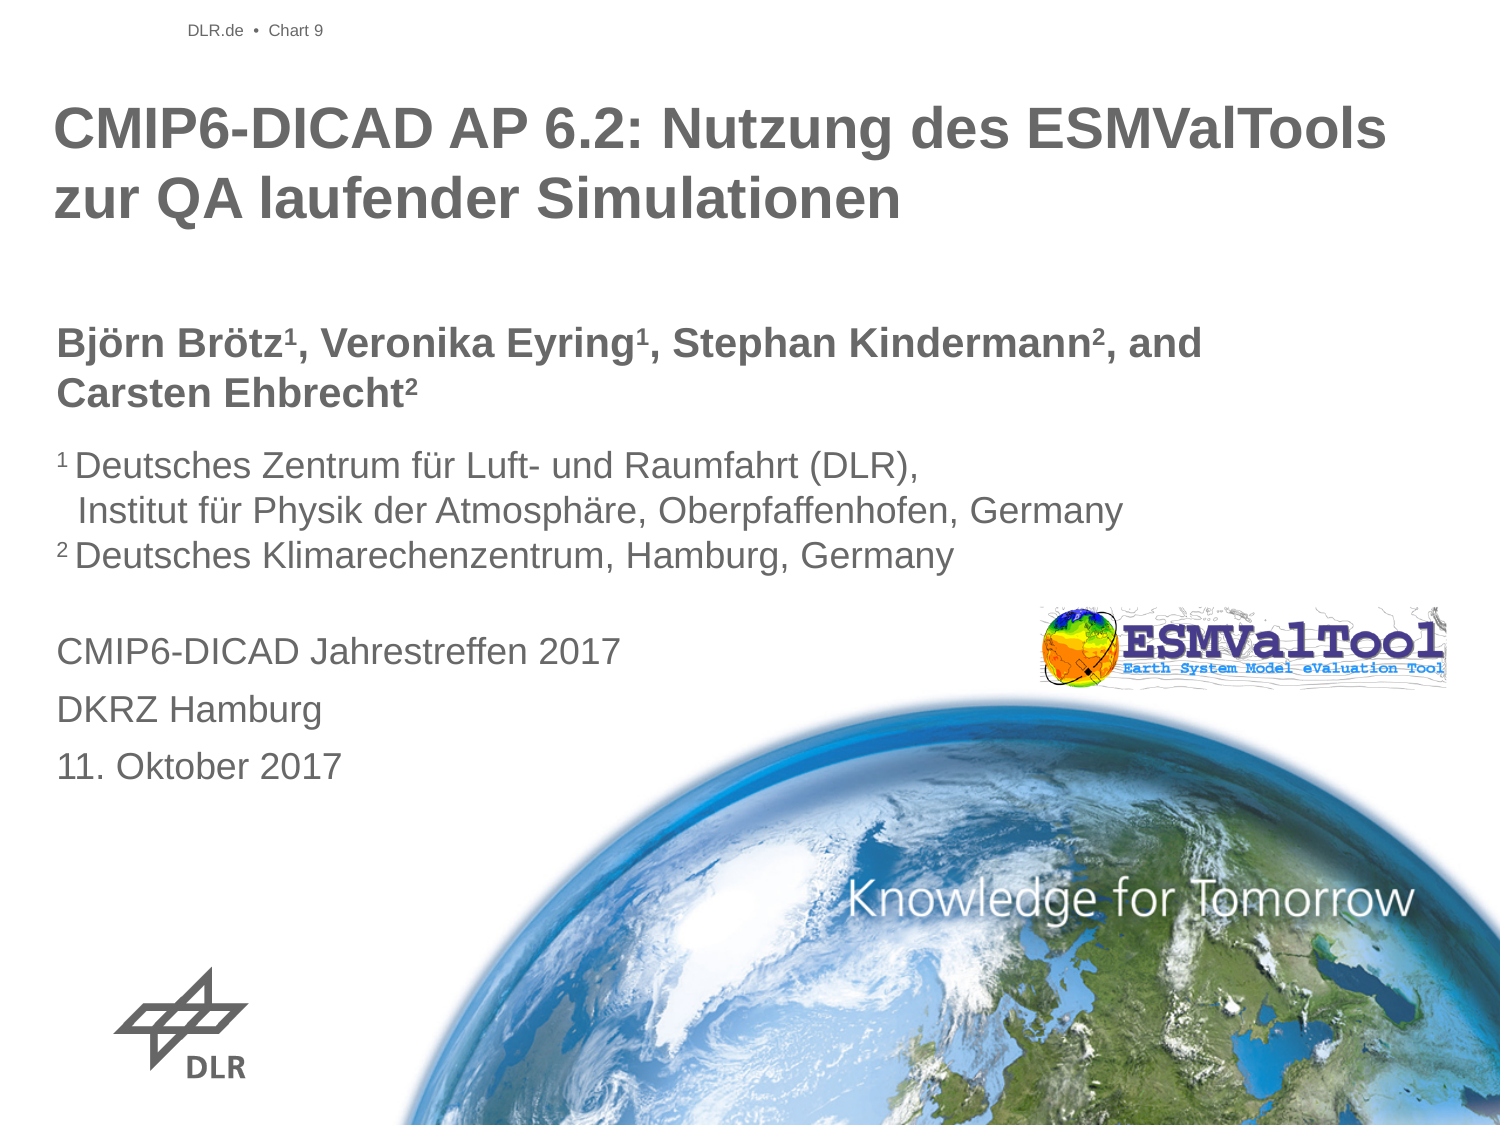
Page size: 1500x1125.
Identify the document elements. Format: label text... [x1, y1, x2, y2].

text_box Björn Brötz1, Veronika Eyring1, Stephan Kindermann2, and Carsten Ehbrecht2 1 Deutsches Zentrum für Luft- und Raumfahrt (DLR), Institut für Physik der Atmosphäre, Oberpfaffenhofen, Germany 2 Deutsches Klimarechenzentrum, Hamburg, Germany CMIP6-DICAD Jahrestreffen 2017 DKRZ Hamburg 11. Oktober 2017 [54, 312, 1335, 848]
title CMIP6-DICAD AP 6.2: Nutzung des ESMValTools zur QA laufender Simulationen [52, 89, 1477, 280]
picture [0, 0, 1500, 1125]
slide_number DLR.de • Chart 9 [187, 20, 390, 41]
